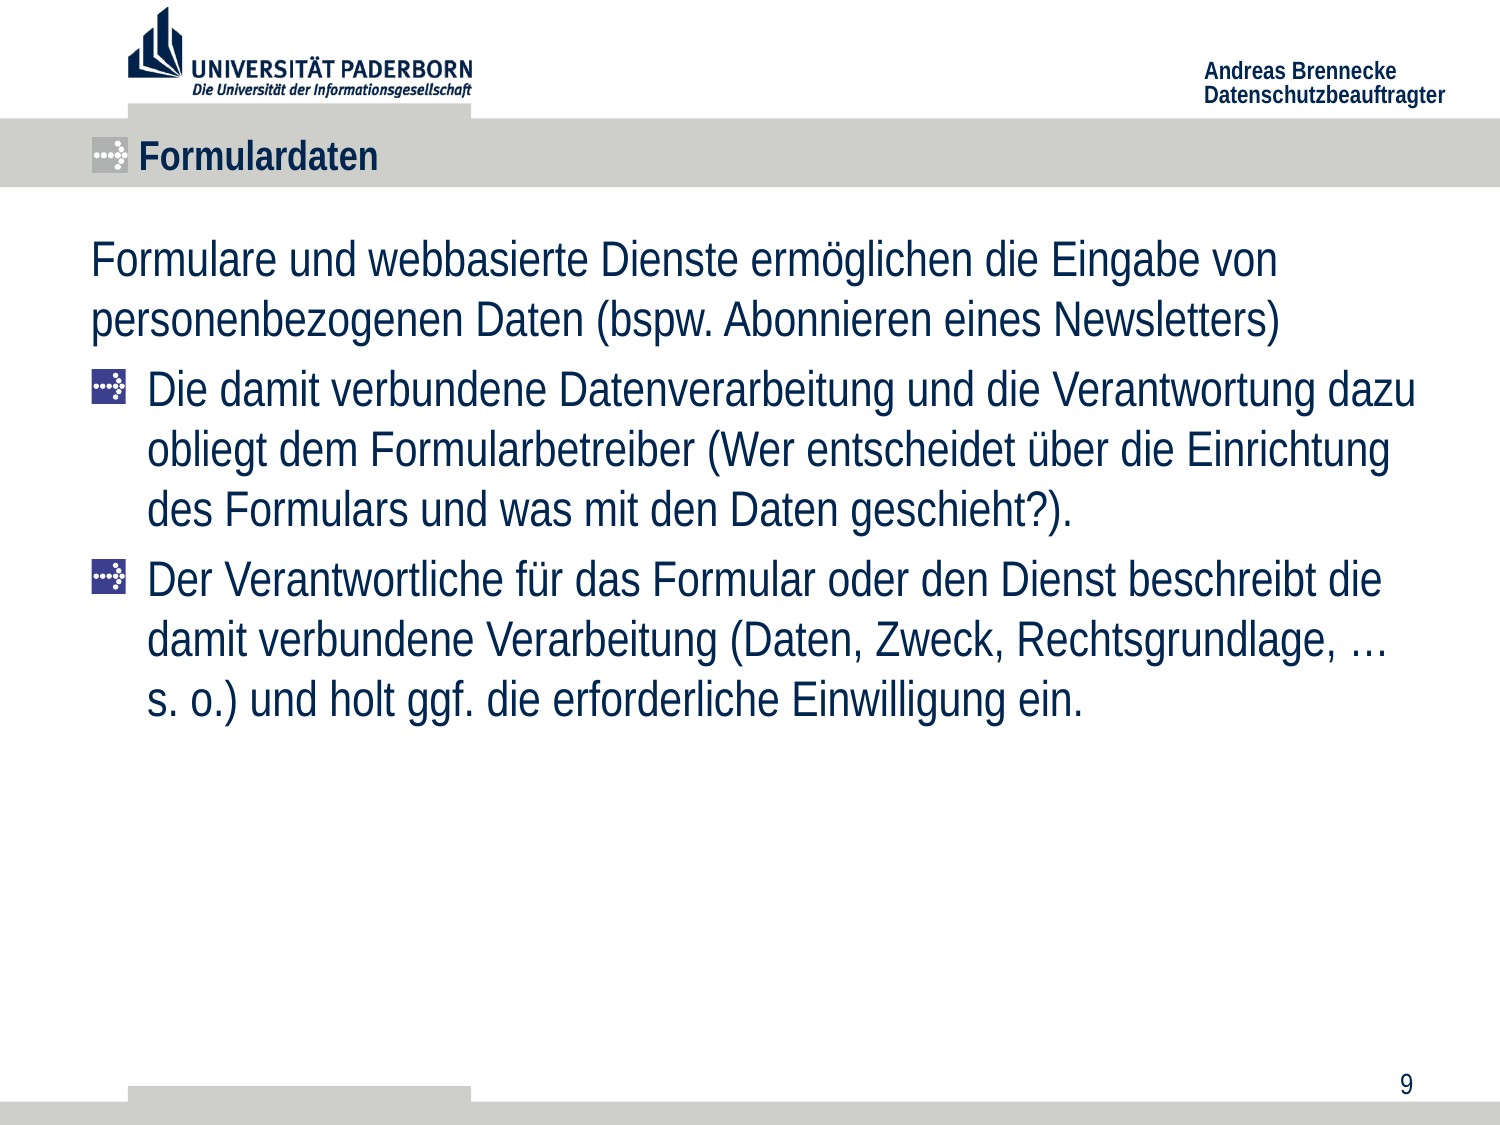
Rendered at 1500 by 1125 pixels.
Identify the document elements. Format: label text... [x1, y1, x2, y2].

title Formulardaten [123, 122, 1430, 186]
slide_number 9 [1095, 1057, 1429, 1123]
list Formulare und webbasierte Dienste ermöglichen die Eingabe von personenbezogenen Daten (bspw. Abonnieren eines Newsletters) Die damit verbundene Datenverarbeitung und die Verantwortung dazu obliegt dem Formularbetreiber (Wer entscheidet über die Einrichtung des Formulars und was mit den Daten geschieht?). Der Verantwortliche für das Formular oder den Dienst beschreibt die damit verbundene Verarbeitung (Daten, Zweck, Rechtsgrundlage, … s. o.) und holt ggf. die erforderliche Einwilligung ein. [75, 218, 1438, 1073]
picture [128, 7, 472, 98]
